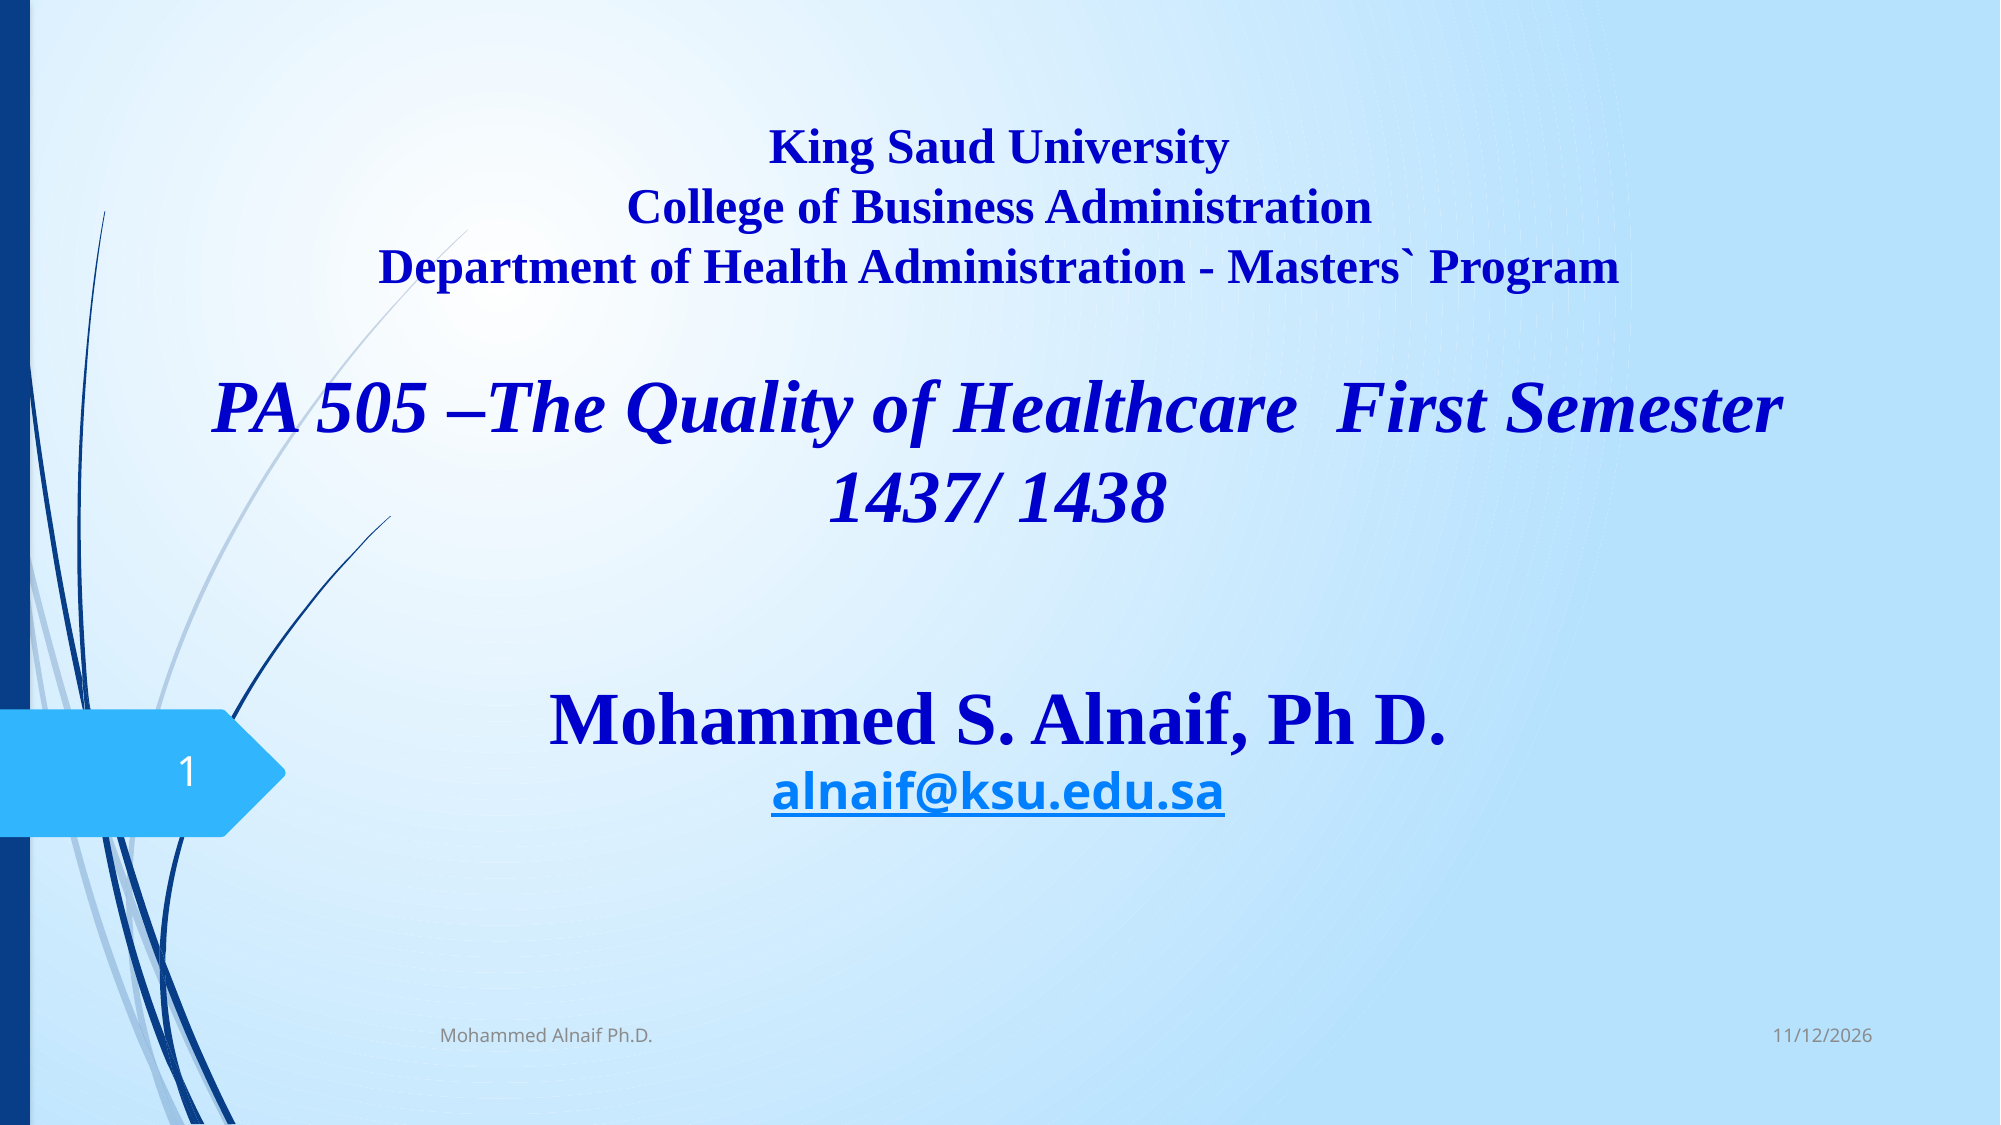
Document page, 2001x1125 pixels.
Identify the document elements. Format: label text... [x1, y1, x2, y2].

footer Mohammed Alnaif Ph.D. [424, 1006, 1675, 1067]
subtitle PA 505 –The Quality of Healthcare First Semester 1437/ 1438 Mohammed S. Alnaif, Ph D. alnaif@ksu.edu.sa [196, 349, 1800, 925]
title King Saud University College of Business Administration Department of Health Administration - Masters` Program [149, 66, 1850, 302]
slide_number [1699, 1005, 1888, 1067]
slide_number 1 [87, 743, 216, 803]
